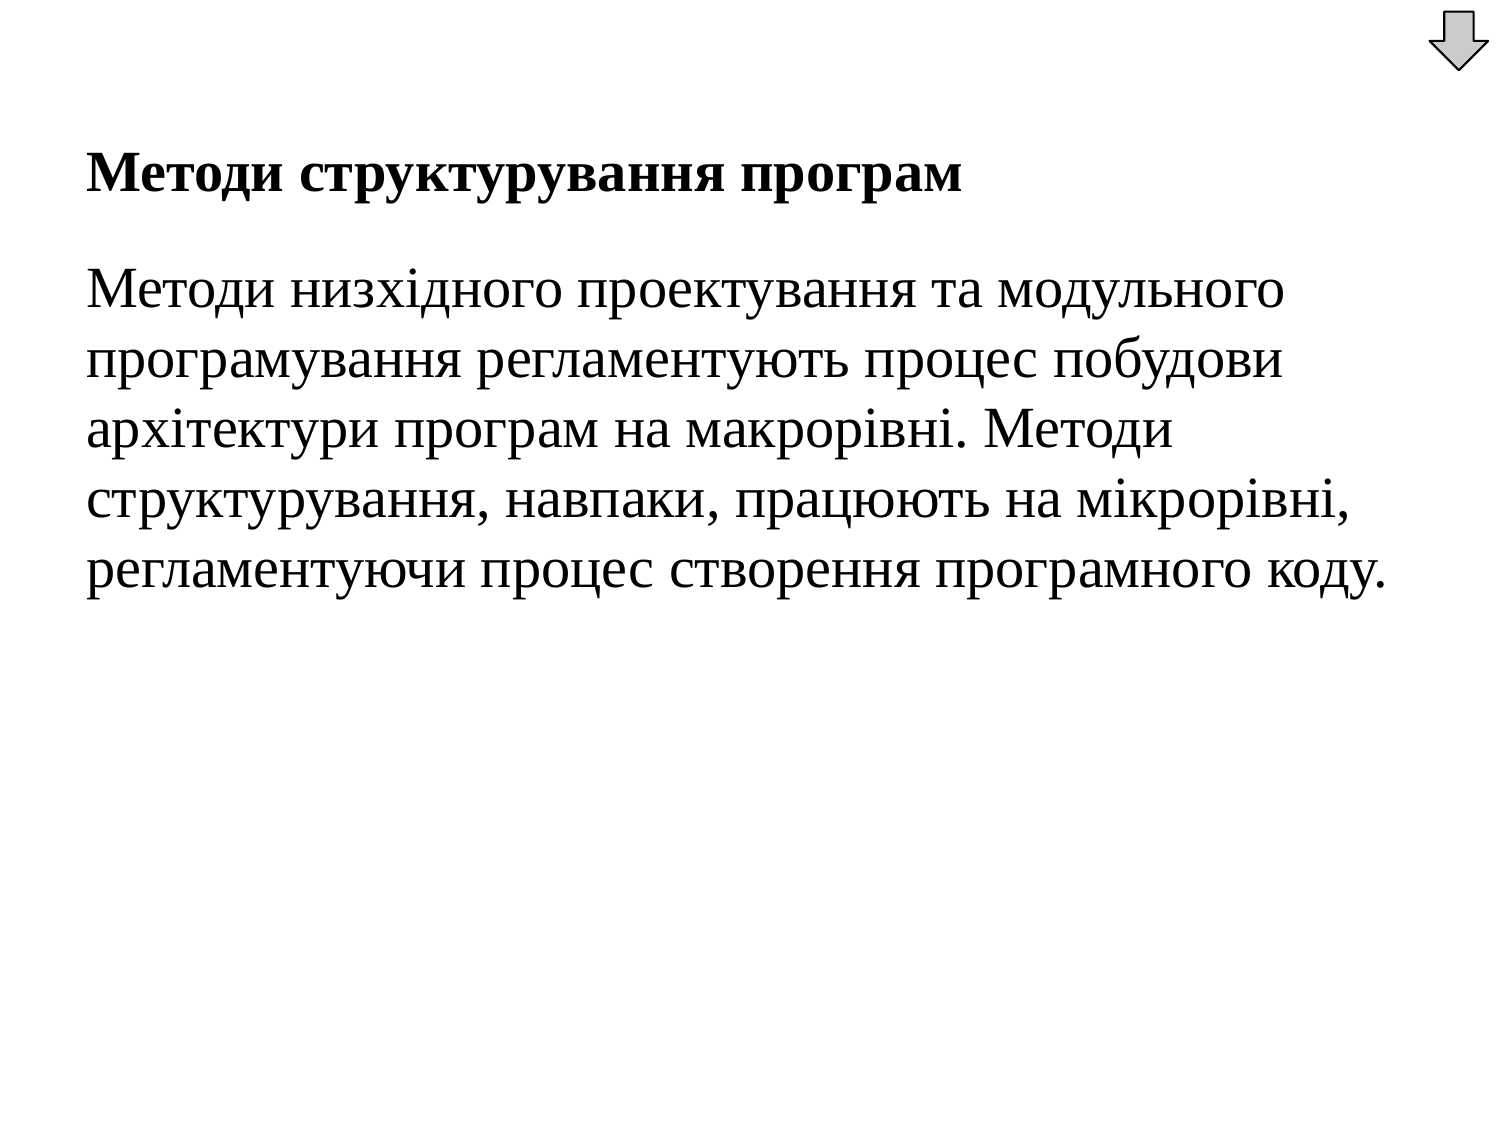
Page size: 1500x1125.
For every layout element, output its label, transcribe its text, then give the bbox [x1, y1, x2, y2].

list Методи структурування програм Методи низхідного проектування та модульного програмування регламентують процес побудови архітектури програм на макрорівні. Методи структурування, навпаки, працюють на мікрорівні, регламентуючи процес створення програмного коду. [0, 125, 1500, 1125]
text_box [1429, 11, 1489, 71]
